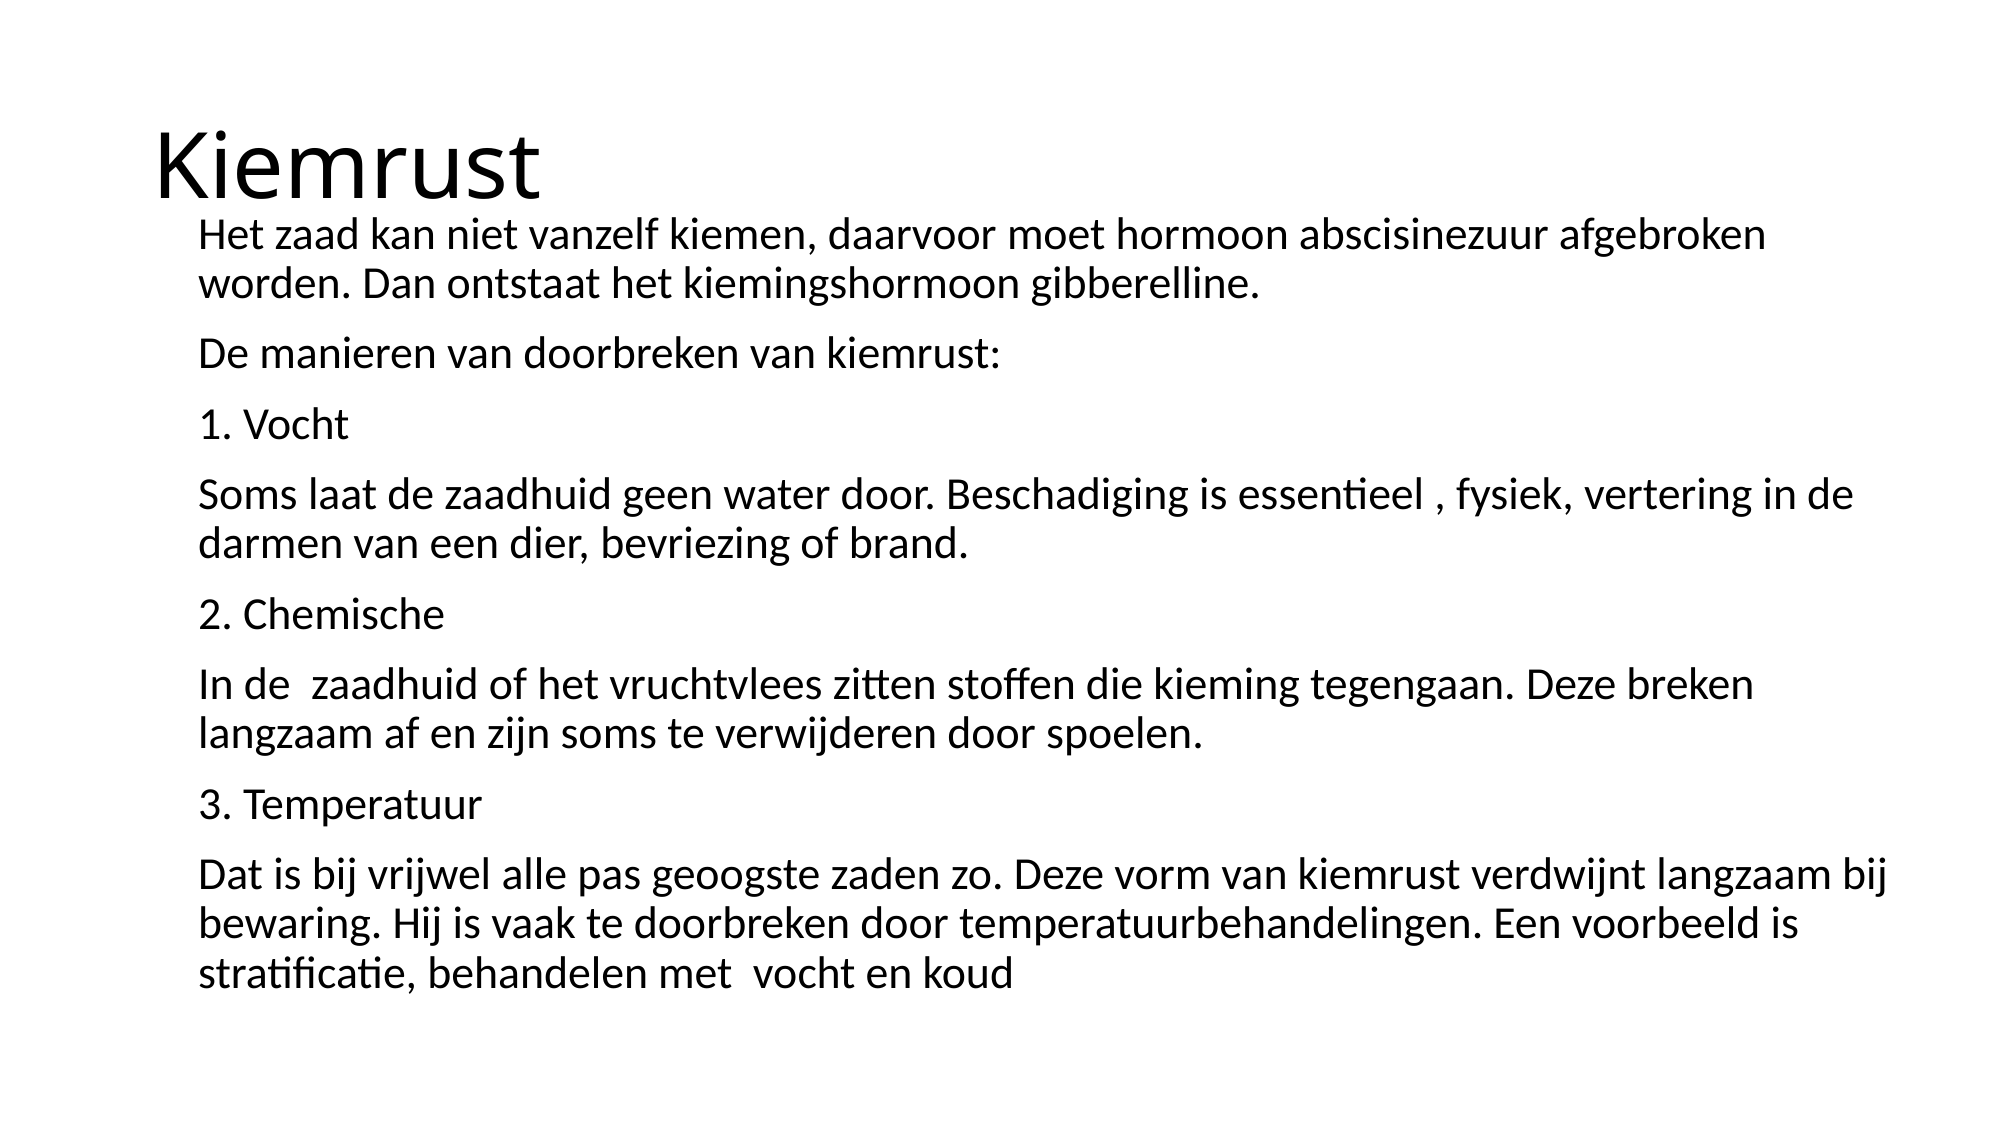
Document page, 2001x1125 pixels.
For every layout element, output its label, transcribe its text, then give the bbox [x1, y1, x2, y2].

list Het zaad kan niet vanzelf kiemen, daarvoor moet hormoon abscisinezuur afgebroken worden. Dan ontstaat het kiemingshormoon gibberelline. De manieren van doorbreken van kiemrust: 1. Vocht Soms laat de zaadhuid geen water door. Beschadiging is essentieel , fysiek, vertering in de darmen van een dier, bevriezing of brand. 2. Chemische In de zaadhuid of het vruchtvlees zitten stoffen die kieming tegengaan. Deze breken langzaam af en zijn soms te verwijderen door spoelen. 3. Temperatuur Dat is bij vrijwel alle pas geoogste zaden zo. Deze vorm van kiemrust verdwijnt langzaam bij bewaring. Hij is vaak te doorbreken door temperatuurbehandelingen. Een voorbeeld is stratificatie, behandelen met vocht en koud [183, 202, 1909, 1092]
title Kiemrust [137, 59, 1863, 278]
